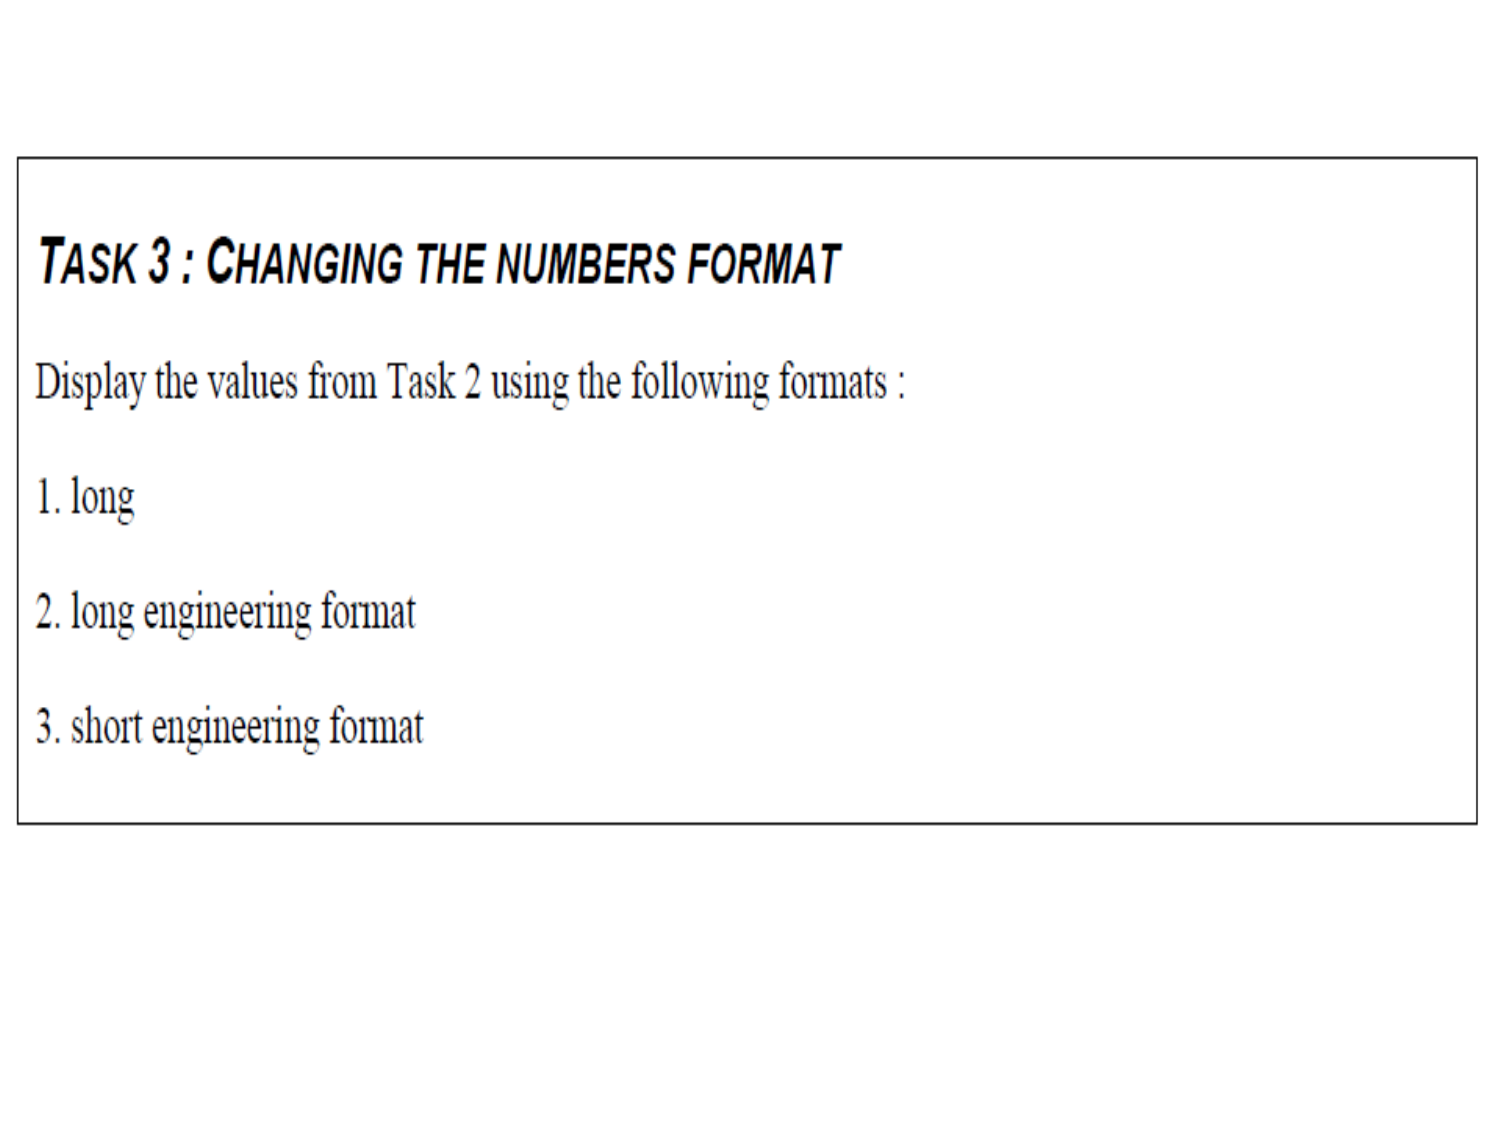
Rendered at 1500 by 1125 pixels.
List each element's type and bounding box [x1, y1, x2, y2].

picture [11, 148, 1489, 835]
